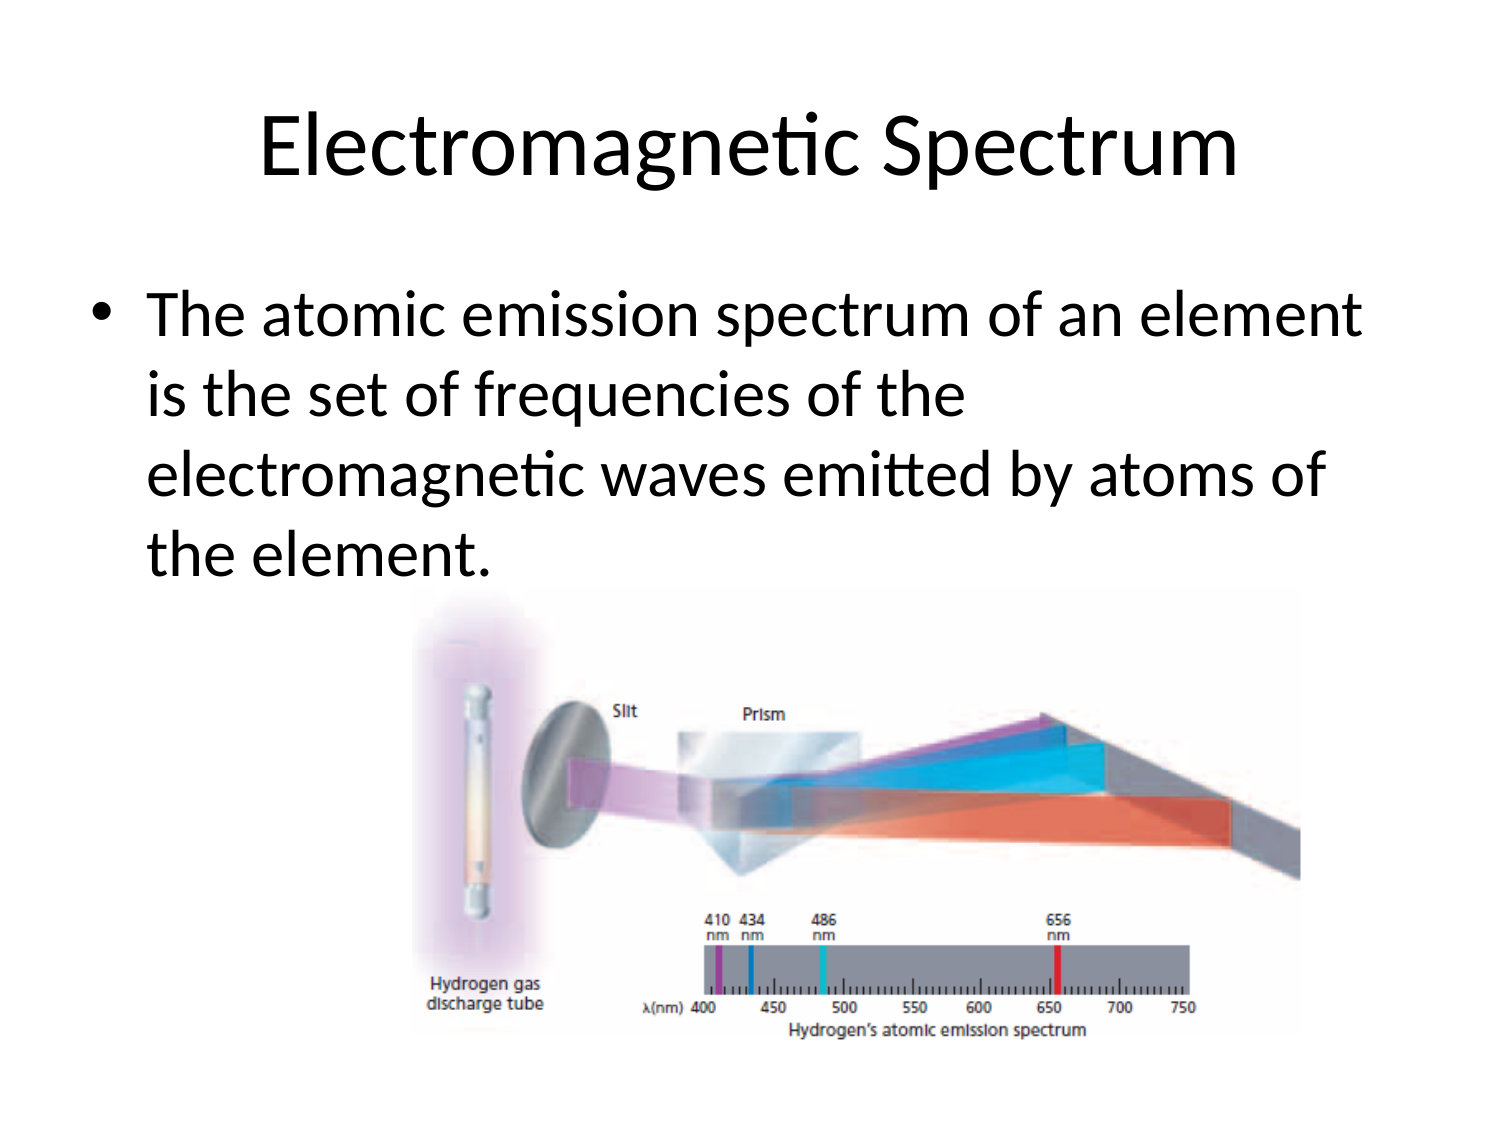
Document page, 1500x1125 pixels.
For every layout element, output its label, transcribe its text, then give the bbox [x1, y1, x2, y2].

picture [412, 587, 1314, 1044]
list The atomic emission spectrum of an element is the set of frequencies of the electromagnetic waves emitted by atoms of the element. [75, 262, 1425, 1005]
title Electromagnetic Spectrum [75, 45, 1425, 233]
